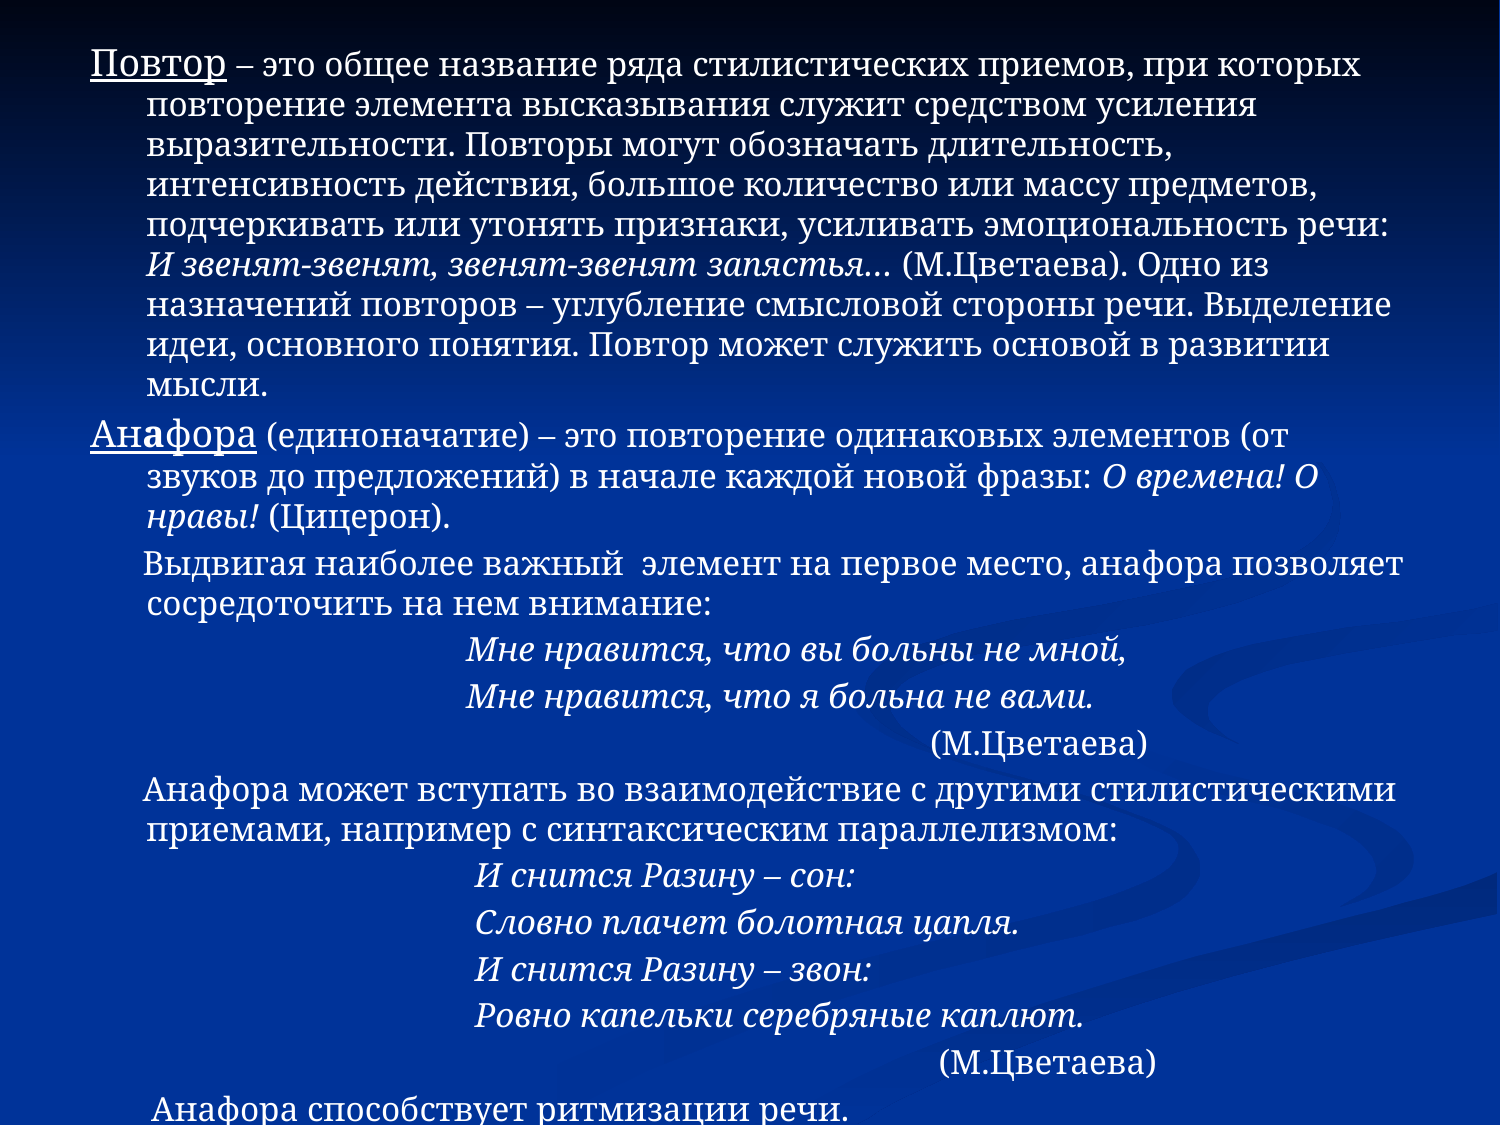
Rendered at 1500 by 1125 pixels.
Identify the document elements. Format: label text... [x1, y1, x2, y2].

list Повтор – это общее название ряда стилистических приемов, при которых повторение элемента высказывания служит средством усиления выразительности. Повторы могут обозначать длительность, интенсивность действия, большое количество или массу предметов, подчеркивать или утонять признаки, усиливать эмоциональность речи: И звенят-звенят, звенят-звенят запястья… (М.Цветаева). Одно из назначений повторов – углубление смысловой стороны речи. Выделение идеи, основного понятия. Повтор может служить основой в развитии мысли. Анафора (единоначатие) – это повторение одинаковых элементов (от звуков до предложений) в начале каждой новой фразы: О времена! О нравы! (Цицерон). Выдвигая наиболее важный элемент на первое место, анафора позволяет сосредоточить на нем внимание: Мне нравится, что вы больны не мной, Мне нравится, что я больна не вами. (М.Цветаева) Анафора может вступать во взаимодействие с другими стилистическими приемами, например с синтаксическим параллелизмом: И снится Разину – сон: Словно плачет болотная цапля. И снится Разину – звон: Ровно капельки серебряные каплют. (М.Цветаева) Анафора способствует ритмизации речи. [74, 30, 1426, 1083]
